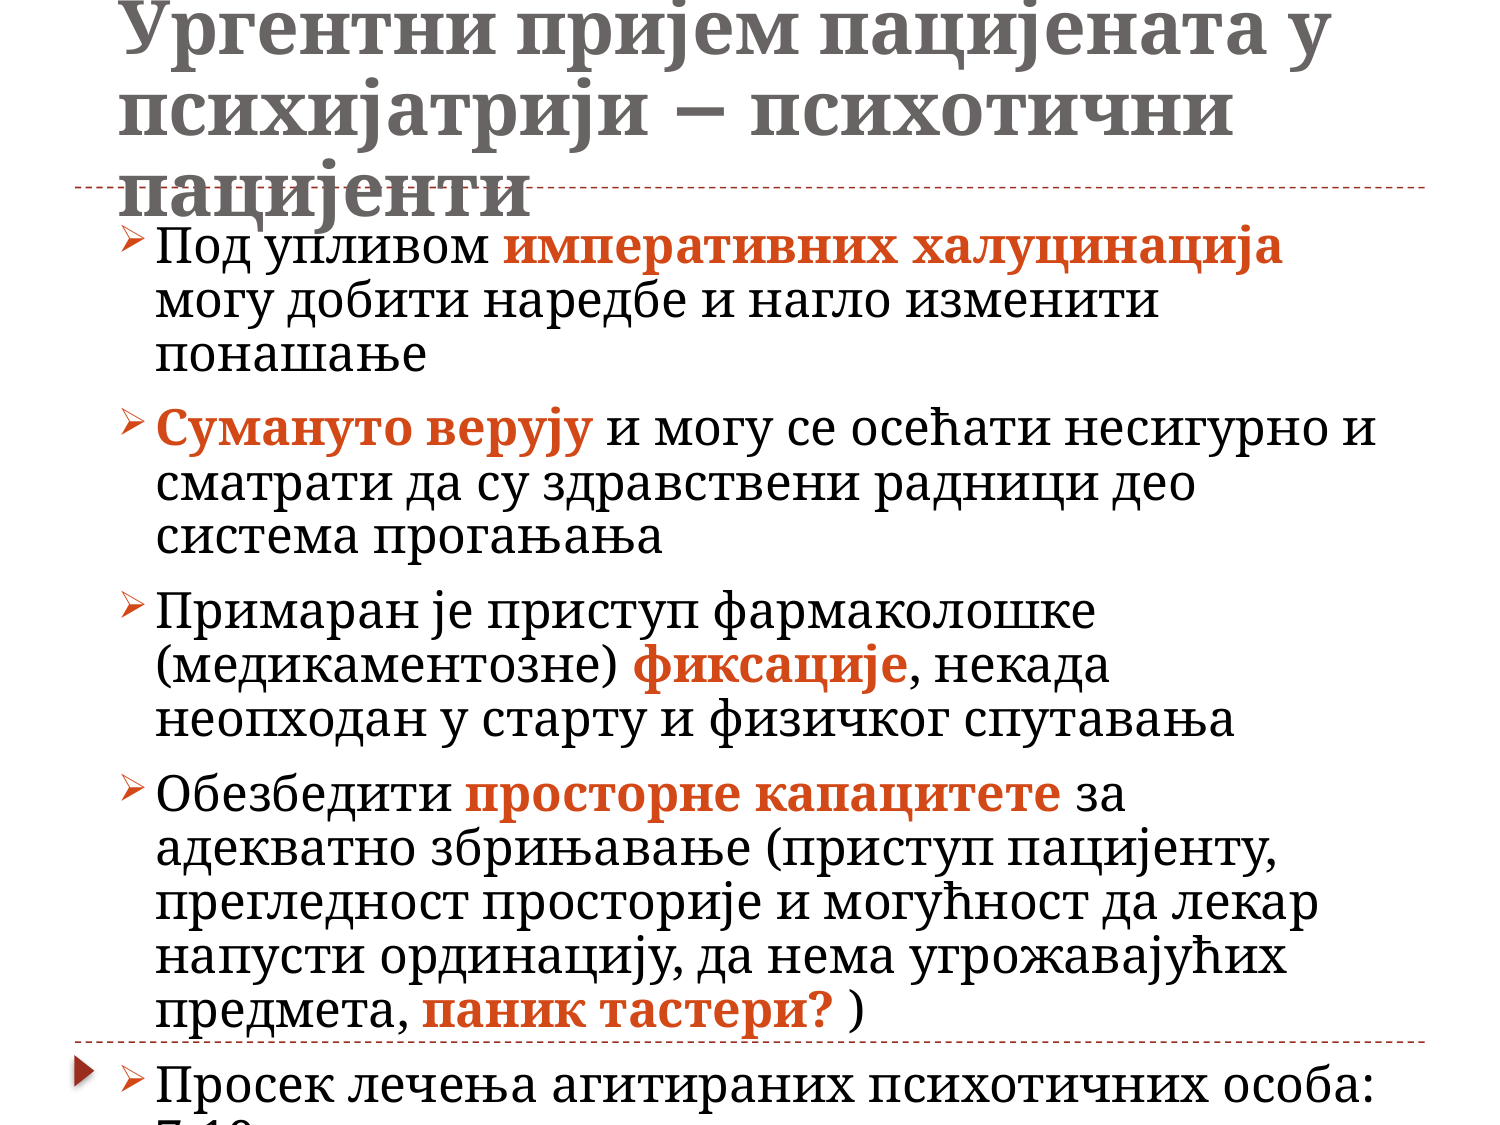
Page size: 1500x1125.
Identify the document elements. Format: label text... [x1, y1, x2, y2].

list Под упливом императивних халуцинација могу добити наредбе и нагло изменити понашање Сумануто верују и могу се осећати несигурно и сматрати да су здравствени радници део система прогањања Примаран је приступ фармаколошке (медикаментозне) фиксације, некада неопходан у старту и физичког спутавања Обезбедити просторне капацитете за адекватно збрињавање (приступ пацијенту, прегледност просторије и могућност да лекар напусти ординацију, да нема угрожавајућих предмета, паник тастери? ) Просек лечења агитираних психотичних особа: 7-10 дана у класичним хоспиталним условима [102, 212, 1398, 1014]
title Ургентни пријем пацијената у психијатрији − психотични пацијенти [102, 59, 1451, 163]
